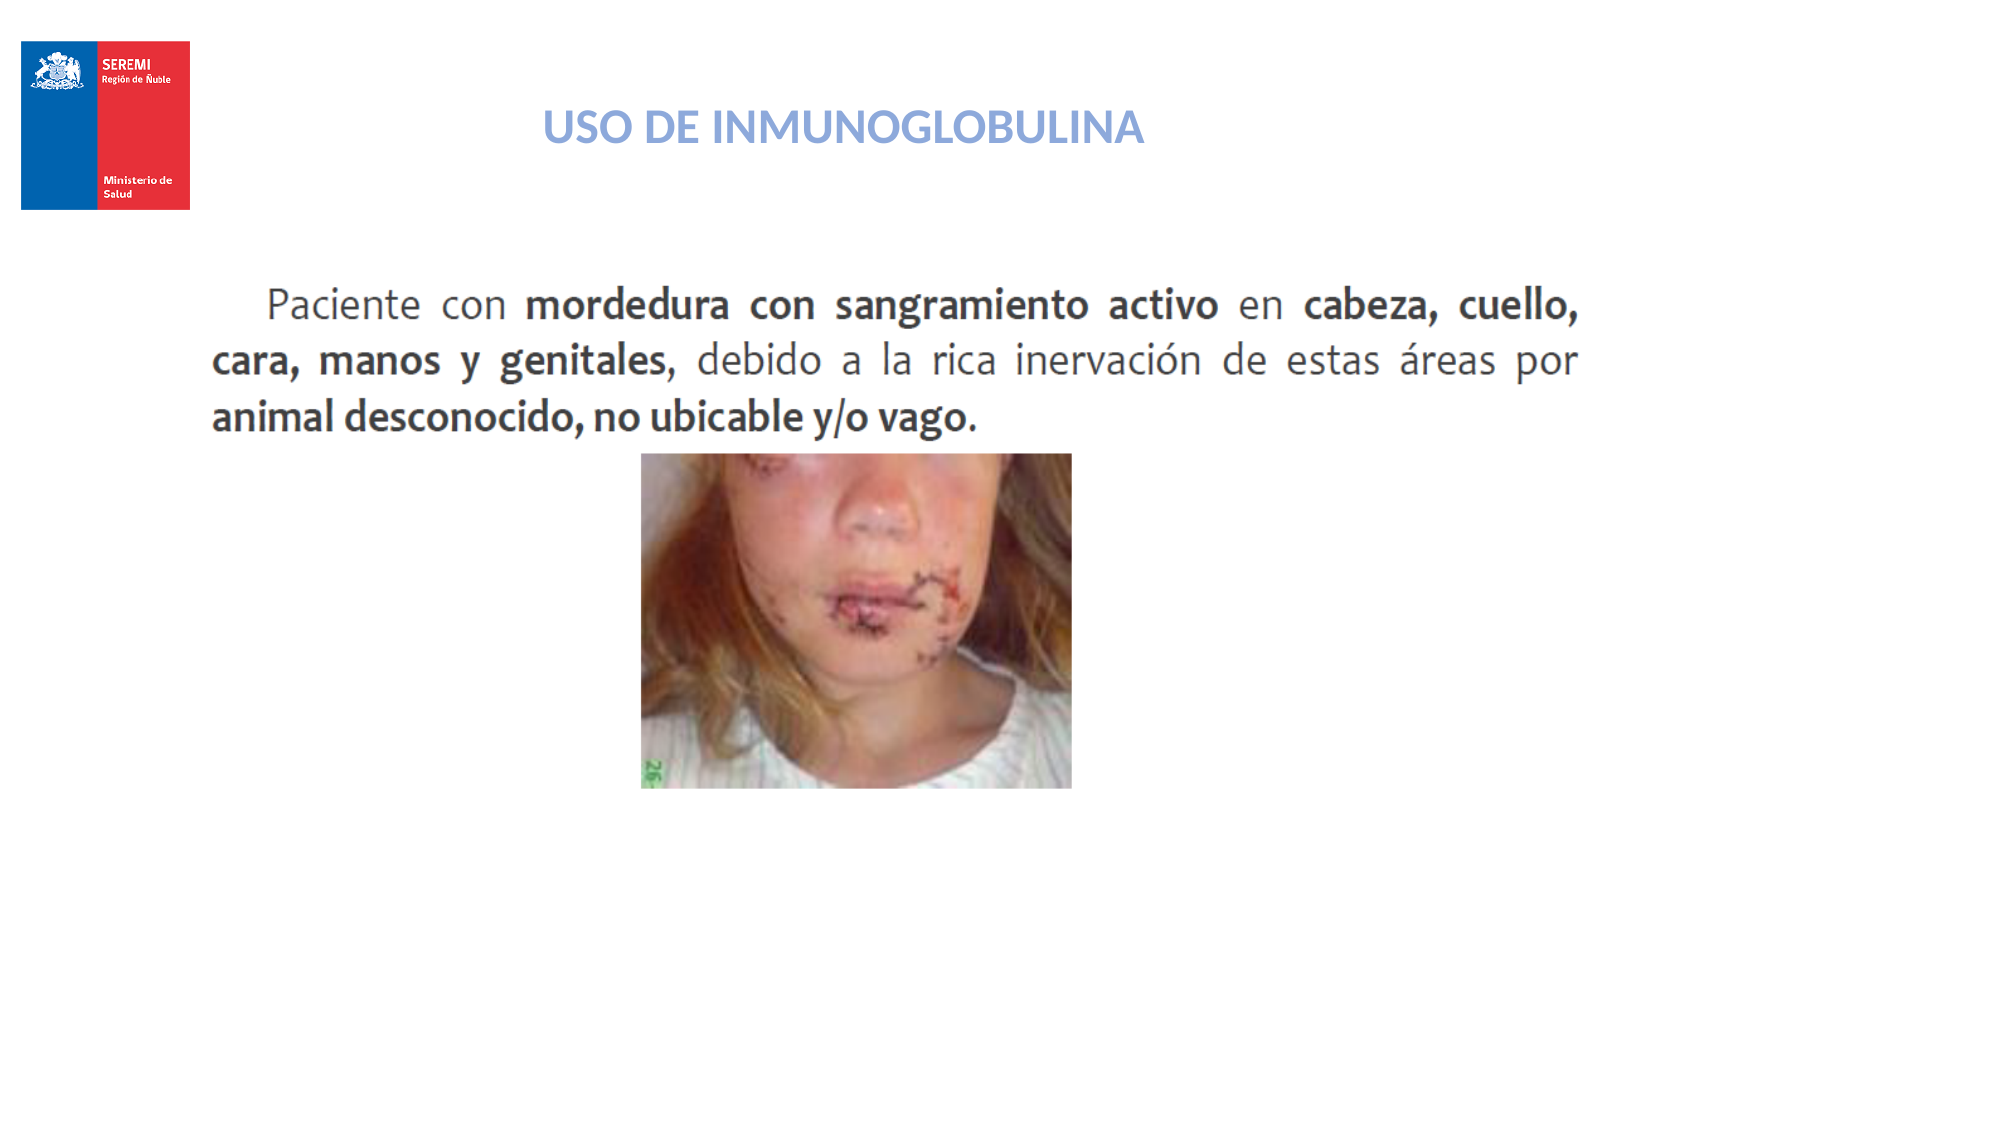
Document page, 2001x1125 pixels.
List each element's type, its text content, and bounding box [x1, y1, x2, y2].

text_box USO DE INMUNOGLOBULINA [466, 85, 1222, 161]
picture [21, 41, 1651, 823]
